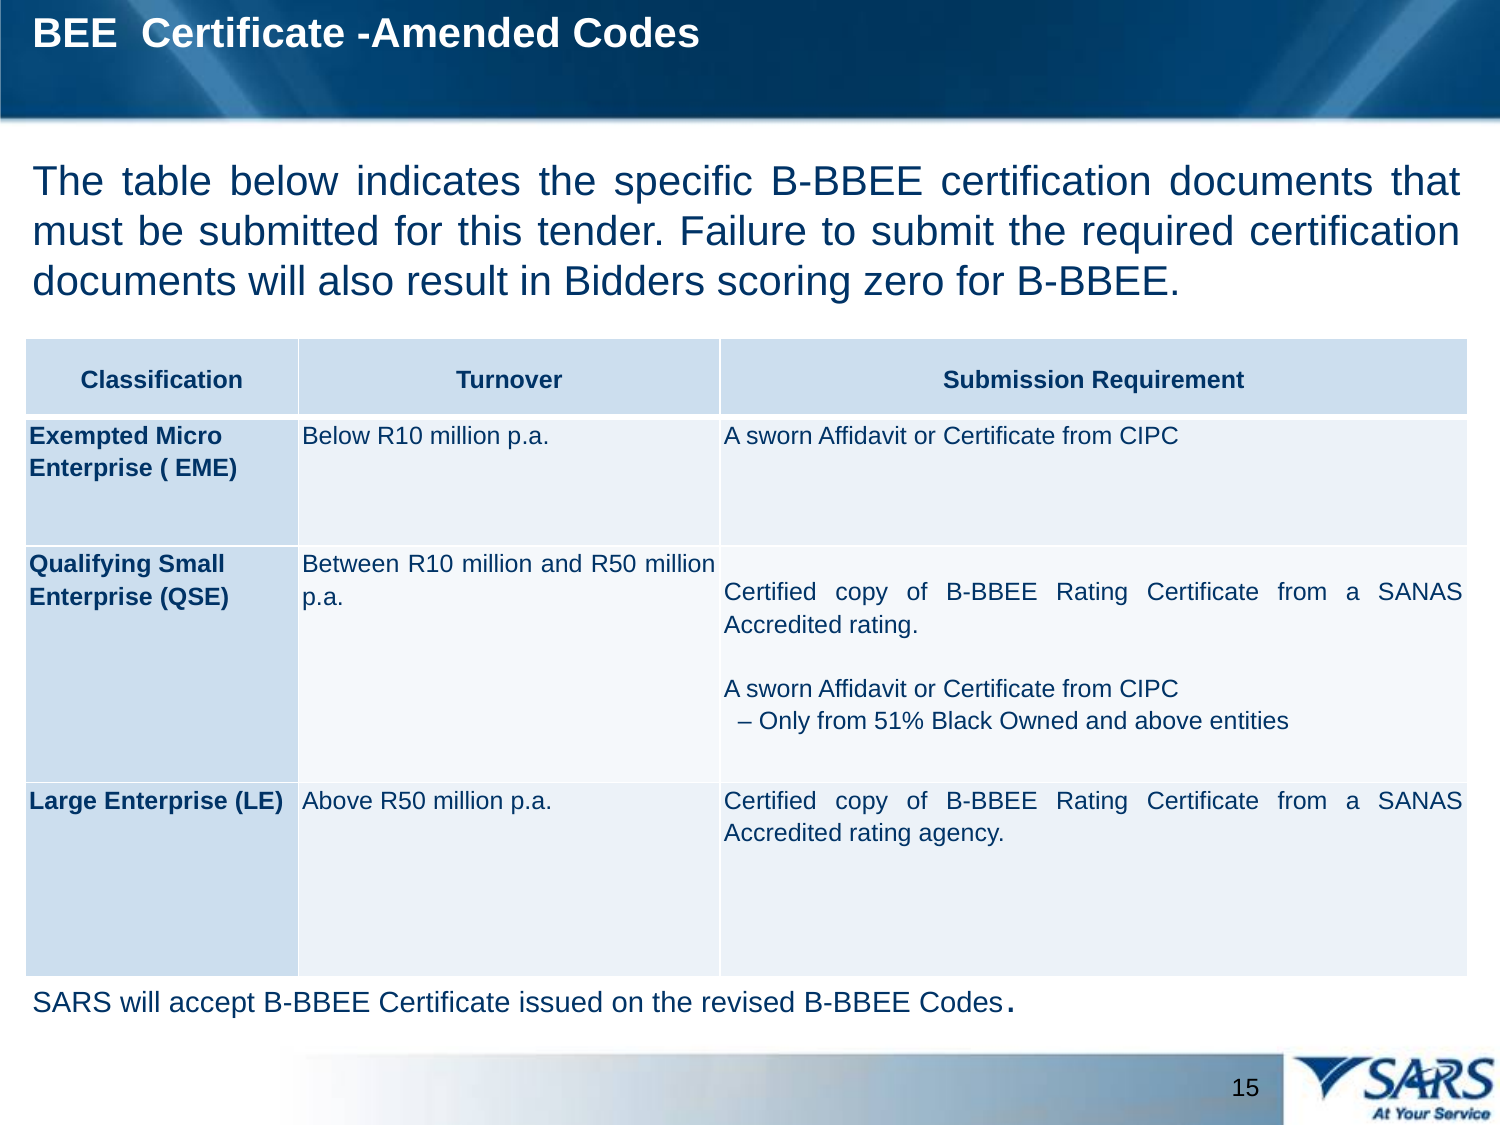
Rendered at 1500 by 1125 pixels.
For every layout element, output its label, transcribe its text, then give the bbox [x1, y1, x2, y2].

table_header Turnover [299, 339, 719, 414]
text_box The table below indicates the specific B-BBEE certification documents that must be submitted for this tender. Failure to submit the required certification documents will also result in Bidders scoring zero for B-BBEE. SARS will accept B-BBEE Certificate issued on the revised B-BBEE Codes. [17, 146, 1476, 1029]
text_box 15 [1216, 1063, 1288, 1116]
table_header Submission Requirement [721, 339, 1467, 414]
table_cell Qualifying Small Enterprise (QSE) [26, 547, 298, 782]
table_cell Certified copy of B-BBEE Rating Certificate from a SANAS Accredited rating agency. [721, 783, 1467, 976]
title BEE Certificate -Amended Codes [31, 17, 1485, 113]
table_cell A sworn Affidavit or Certificate from CIPC [721, 420, 1467, 545]
table_cell Above R50 million p.a. [299, 783, 719, 976]
table_cell Large Enterprise (LE) [26, 783, 298, 976]
table_cell Certified copy of B-BBEE Rating Certificate from a SANAS Accredited rating. A sworn Affidavit or Certificate from CIPC – Only from 51% Black Owned and above entities [721, 547, 1467, 782]
picture [0, 0, 1500, 1125]
table_cell Between R10 million and R50 million p.a. [299, 547, 719, 782]
table_cell Below R10 million p.a. [299, 420, 719, 545]
table_header Classification [26, 339, 298, 414]
table_cell Exempted Micro Enterprise ( EME) [26, 420, 298, 545]
